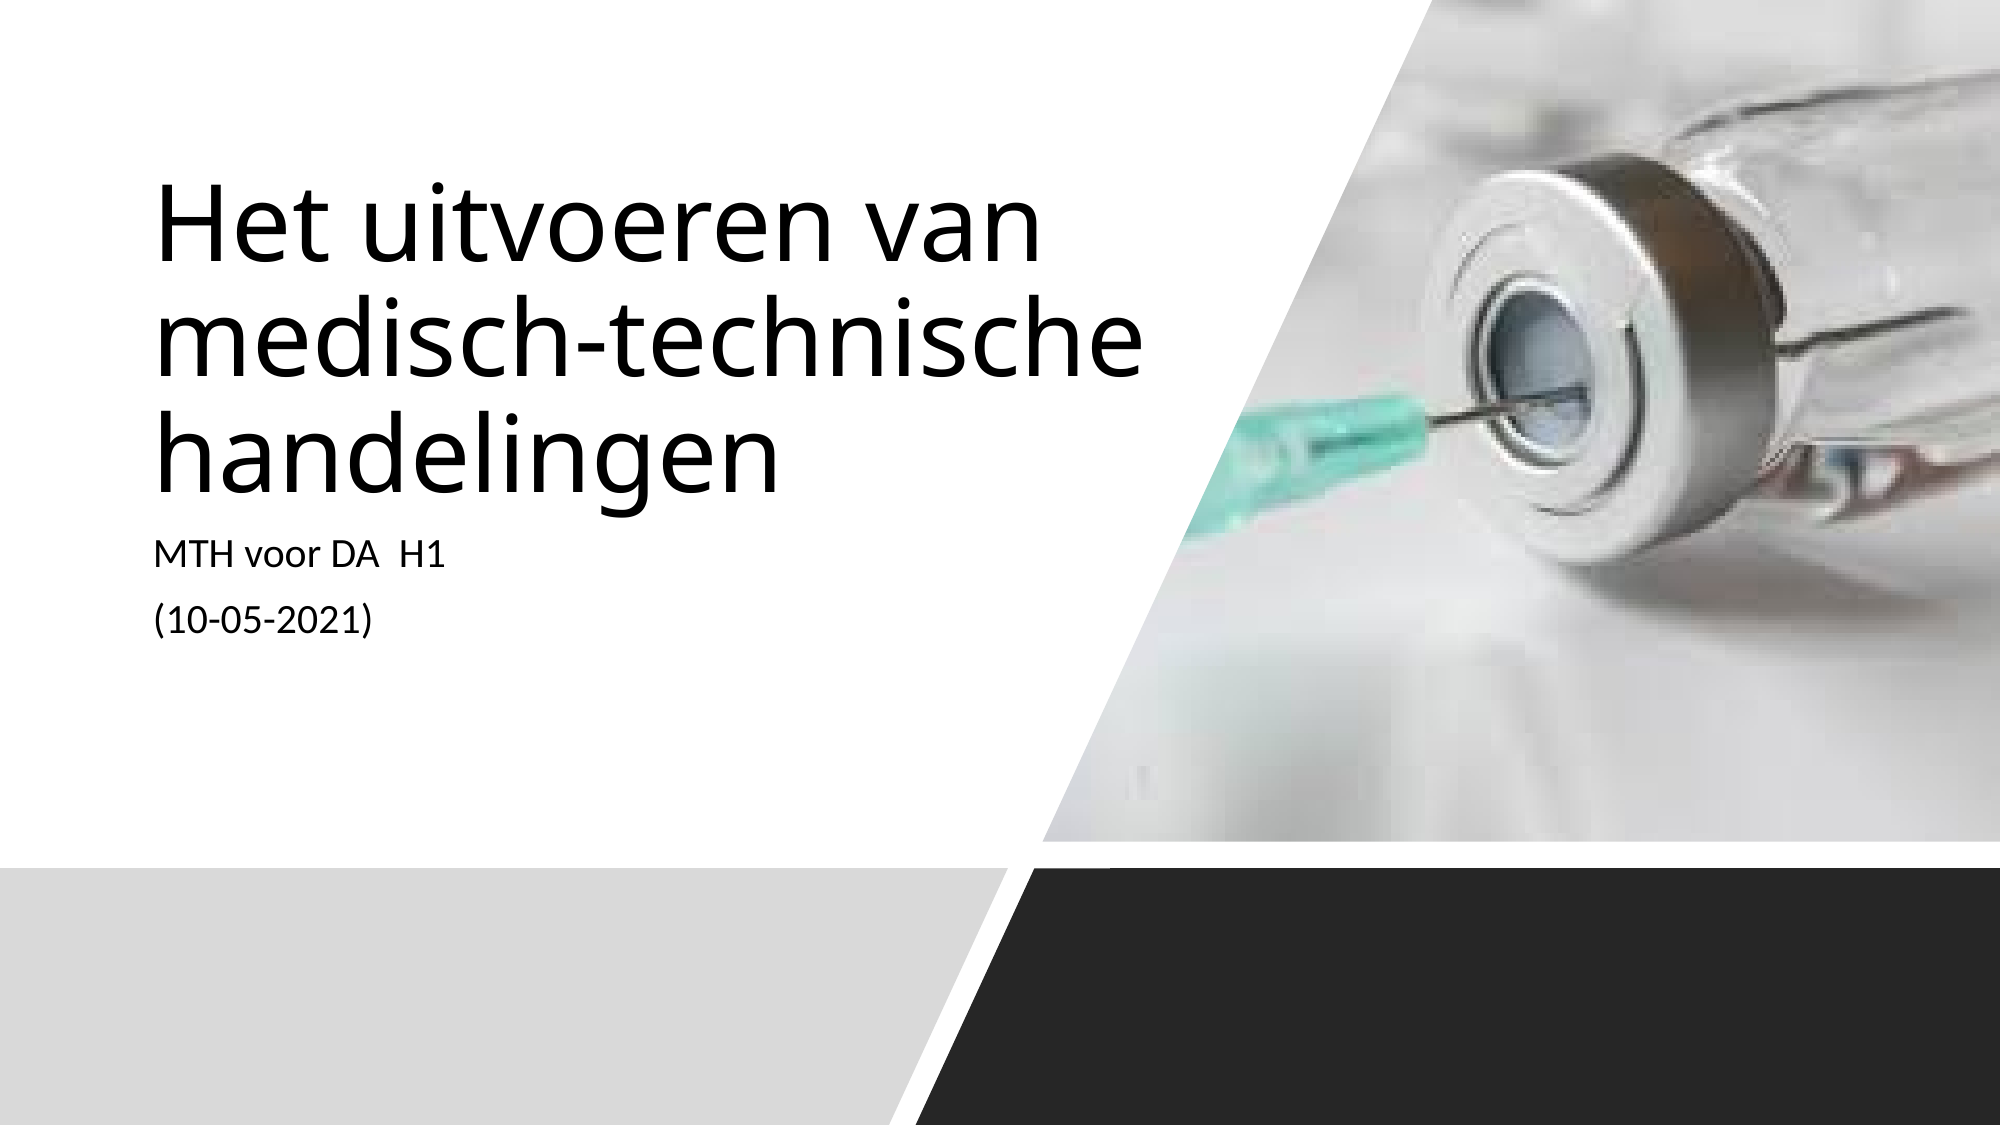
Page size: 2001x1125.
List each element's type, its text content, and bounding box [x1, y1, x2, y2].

title Het uitvoeren van medisch-technische handelingen [138, 130, 1042, 523]
picture [1042, 0, 2000, 842]
subtitle MTH voor DA H1 (10-05-2021) [138, 524, 1042, 674]
text_box [914, 867, 2000, 1125]
text_box [0, 867, 1010, 1125]
